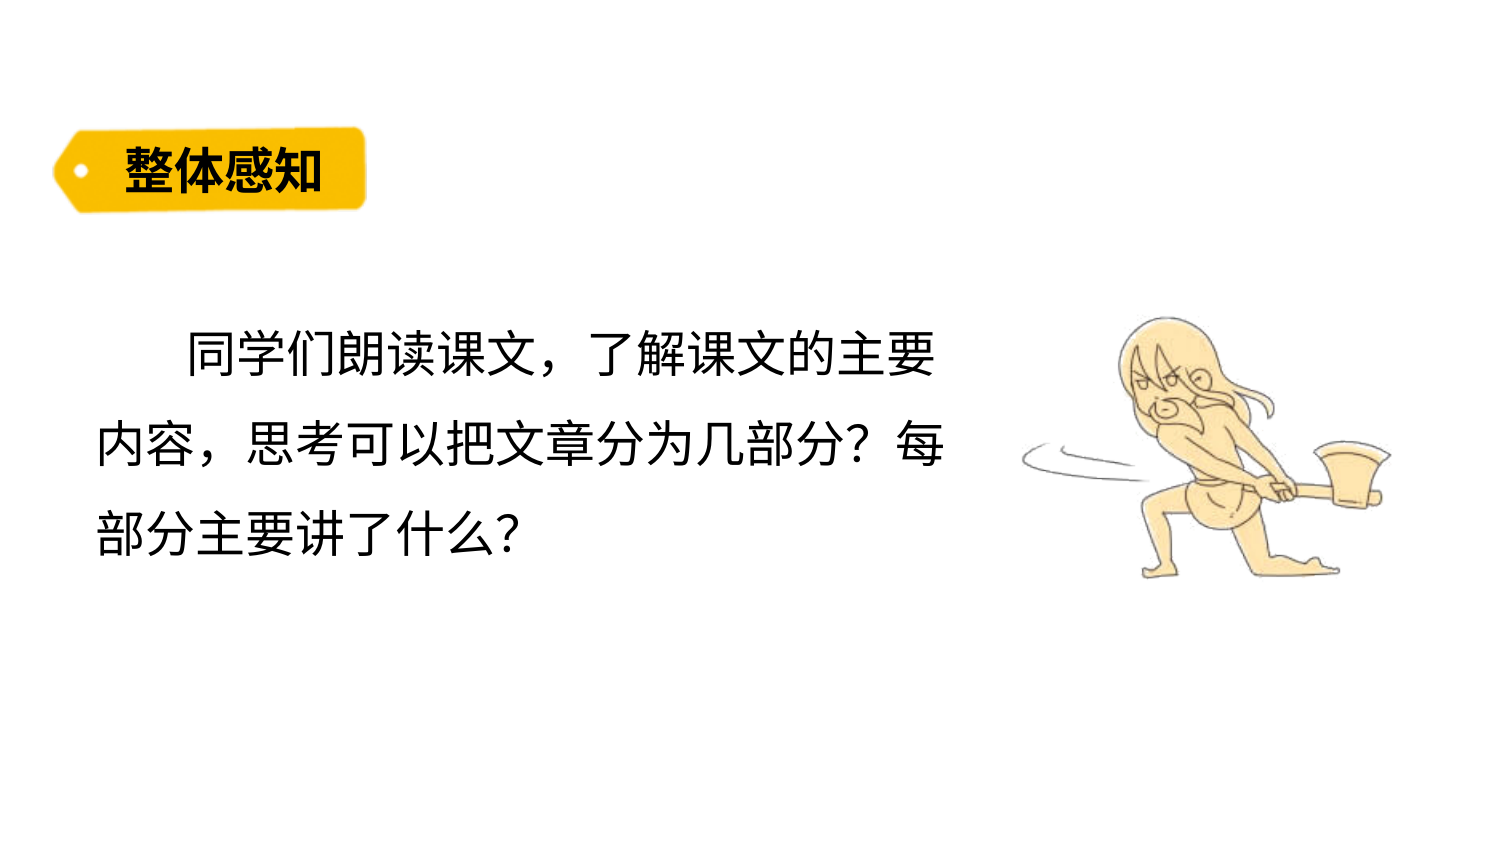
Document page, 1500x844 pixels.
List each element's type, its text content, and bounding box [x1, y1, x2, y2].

picture [39, 122, 378, 218]
picture [988, 185, 1451, 659]
text_box 同学们朗读课文，了解课文的主要内容，思考可以把文章分为几部分？每部分主要讲了什么？ [84, 286, 983, 568]
